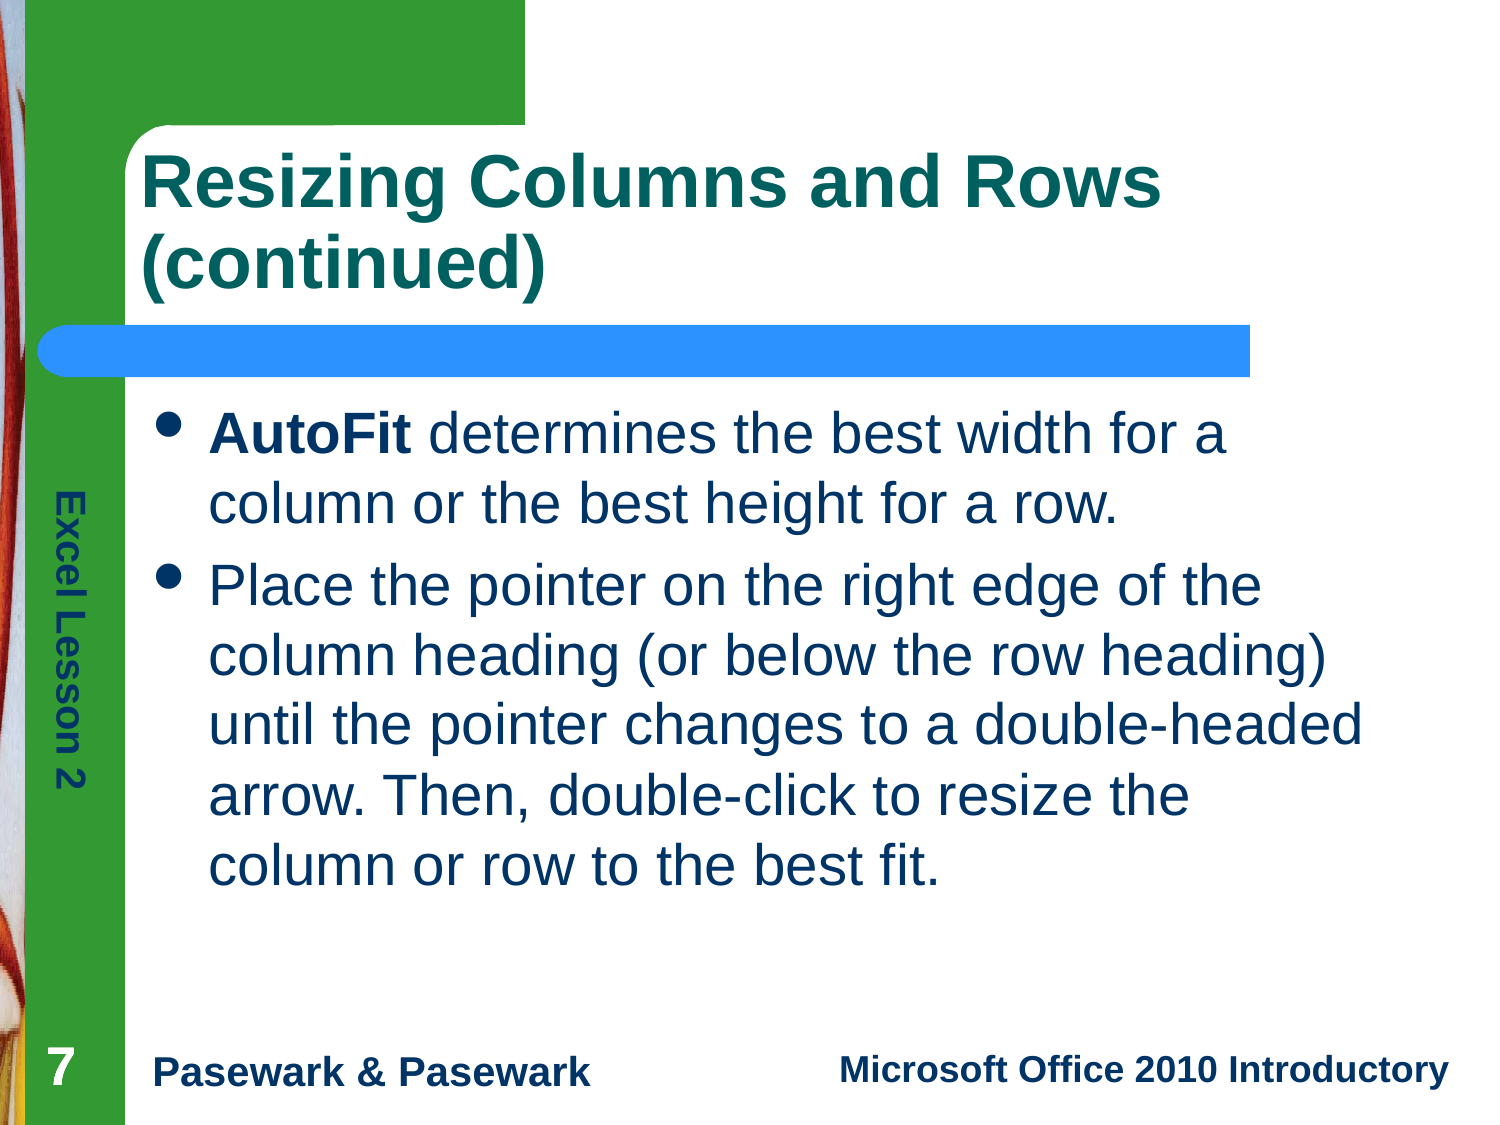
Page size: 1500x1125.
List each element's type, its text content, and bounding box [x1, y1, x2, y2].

list AutoFit determines the best width for a column or the best height for a row. Place the pointer on the right edge of the column heading (or below the row heading) until the pointer changes to a double-headed arrow. Then, double-click to resize the column or row to the best fit. [137, 387, 1400, 1038]
picture [0, 0, 25, 1125]
text_box 7 [13, 1023, 111, 1105]
title Resizing Columns and Rows (continued) [124, 124, 1500, 313]
